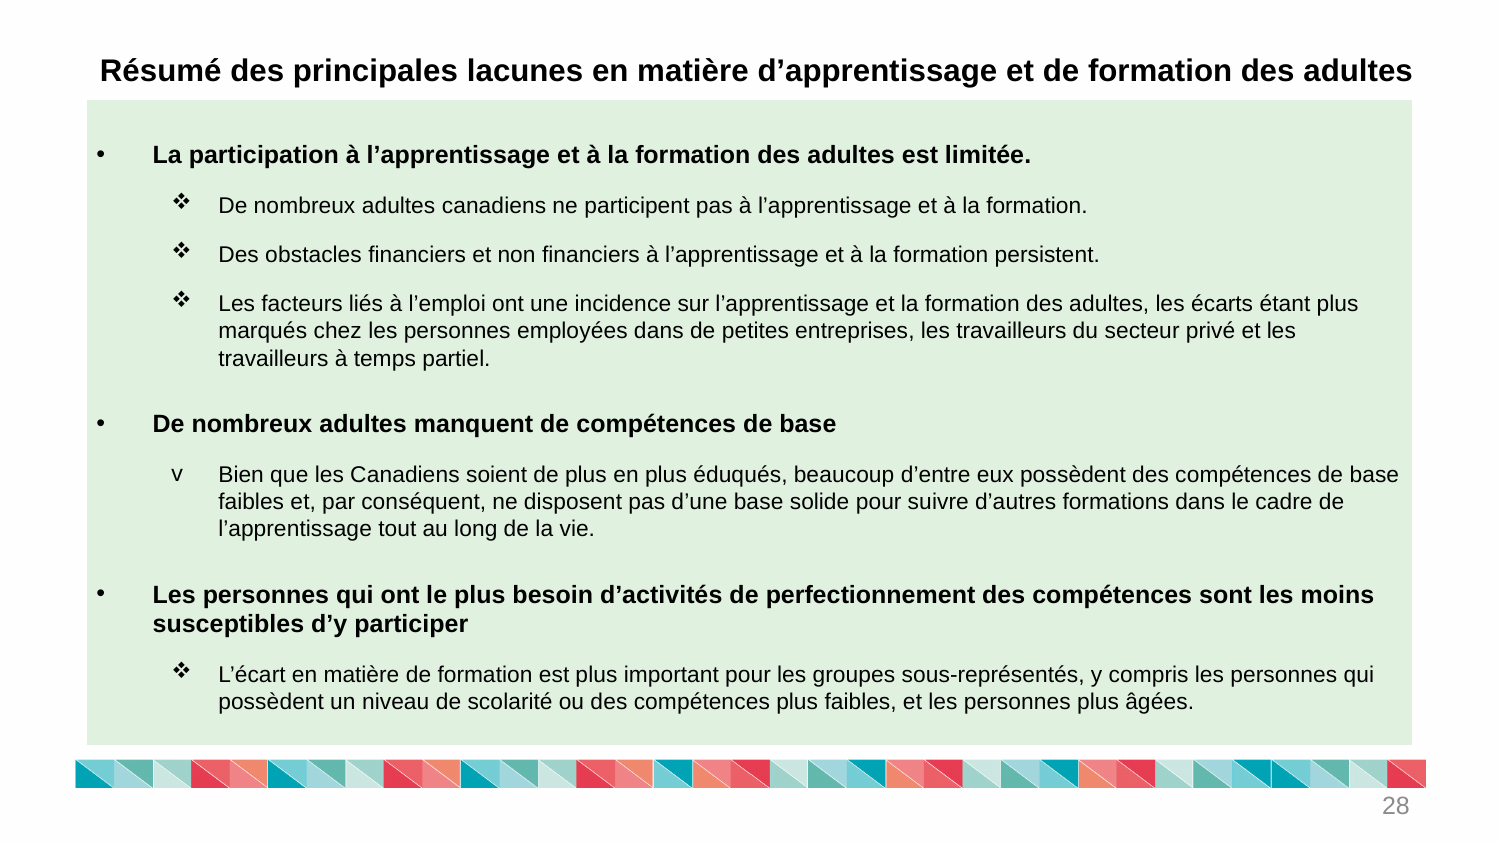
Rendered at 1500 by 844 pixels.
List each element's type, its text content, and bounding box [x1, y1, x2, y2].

slide_number 28 [1074, 782, 1425, 827]
text_box Résumé des principales lacunes en matière d’apprentissage et de formation des adultes [85, 42, 1466, 99]
picture [0, 0, 1500, 844]
text_box La participation à l’apprentissage et à la formation des adultes est limitée. De nombreux adultes canadiens ne participent pas à l’apprentissage et à la formation. Des obstacles financiers et non financiers à l’apprentissage et à la formation persistent. Les facteurs liés à l’emploi ont une incidence sur l’apprentissage et la formation des adultes, les écarts étant plus marqués chez les personnes employées dans de petites entreprises, les travailleurs du secteur privé et les travailleurs à temps partiel. De nombreux adultes manquent de compétences de base Bien que les Canadiens soient de plus en plus éduqués, beaucoup d’entre eux possèdent des compétences de base faibles et, par conséquent, ne disposent pas d’une base solide pour suivre d’autres formations dans le cadre de l’apprentissage tout au long de la vie. Les personnes qui ont le plus besoin d’activités de perfectionnement des compétences sont les moins susceptibles d’y participer L’écart en matière de formation est plus important pour les groupes sous-représentés, y compris les personnes qui possèdent un niveau de scolarité ou des compétences plus faibles, et les personnes plus âgées. [83, 96, 1416, 749]
